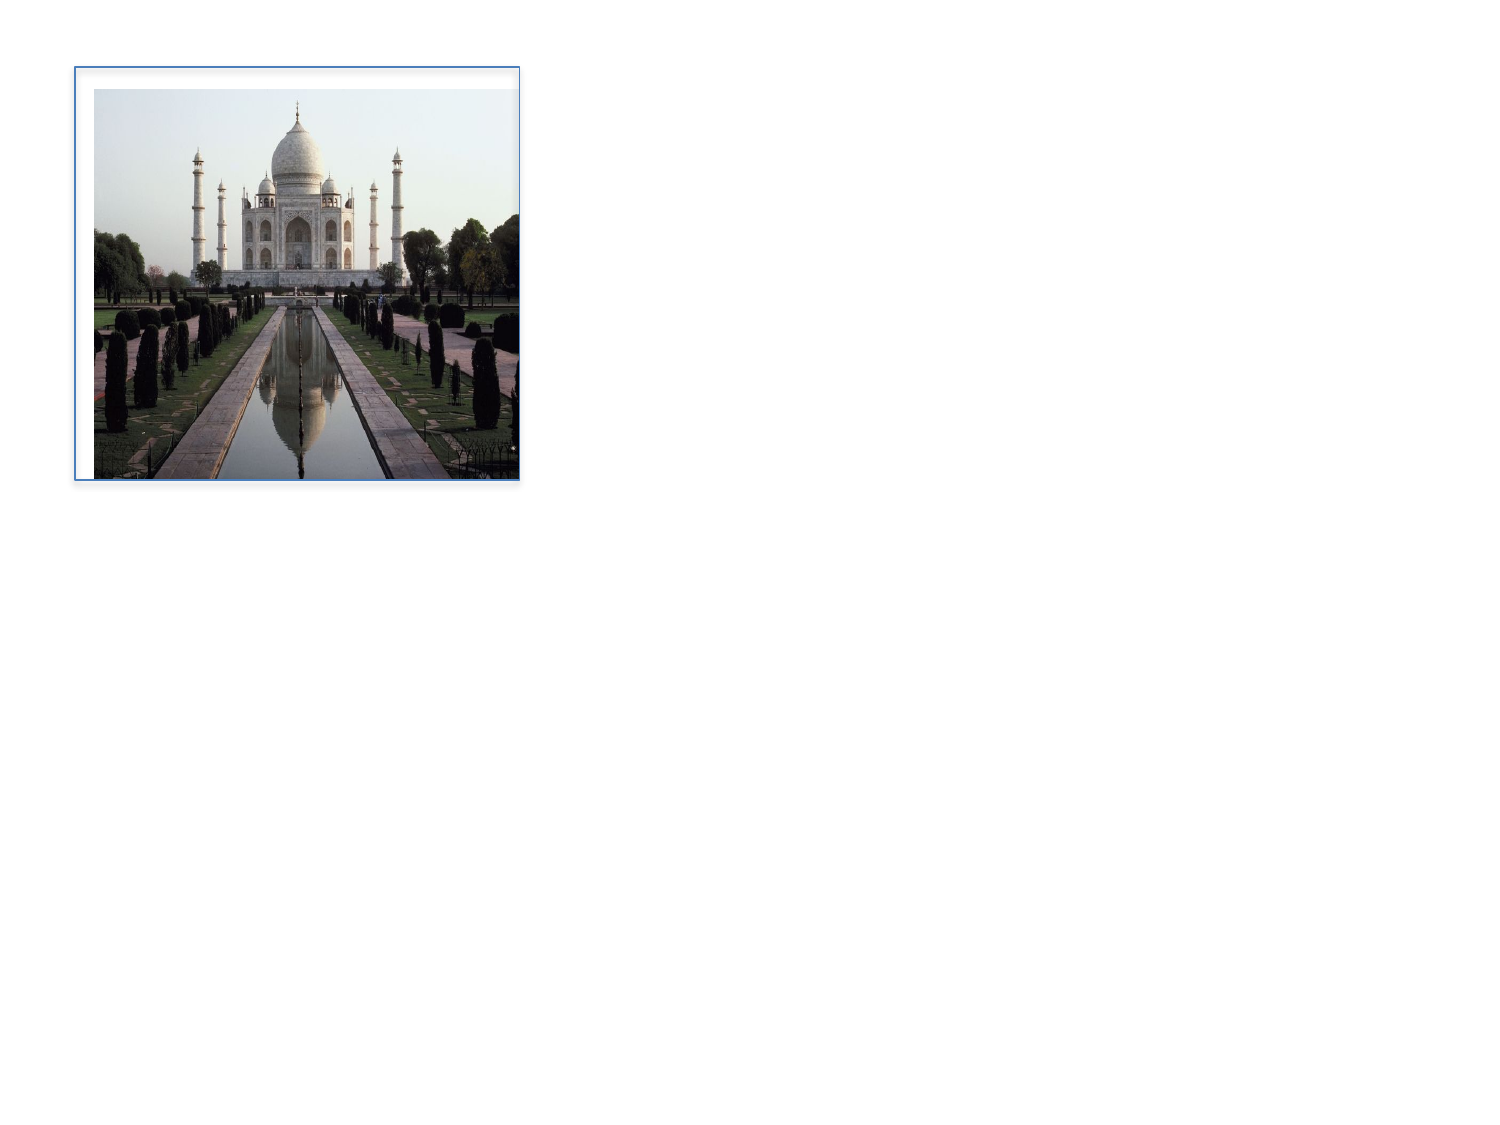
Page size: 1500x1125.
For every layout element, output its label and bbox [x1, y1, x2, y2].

picture [94, 88, 520, 481]
text_box [74, 66, 520, 481]
